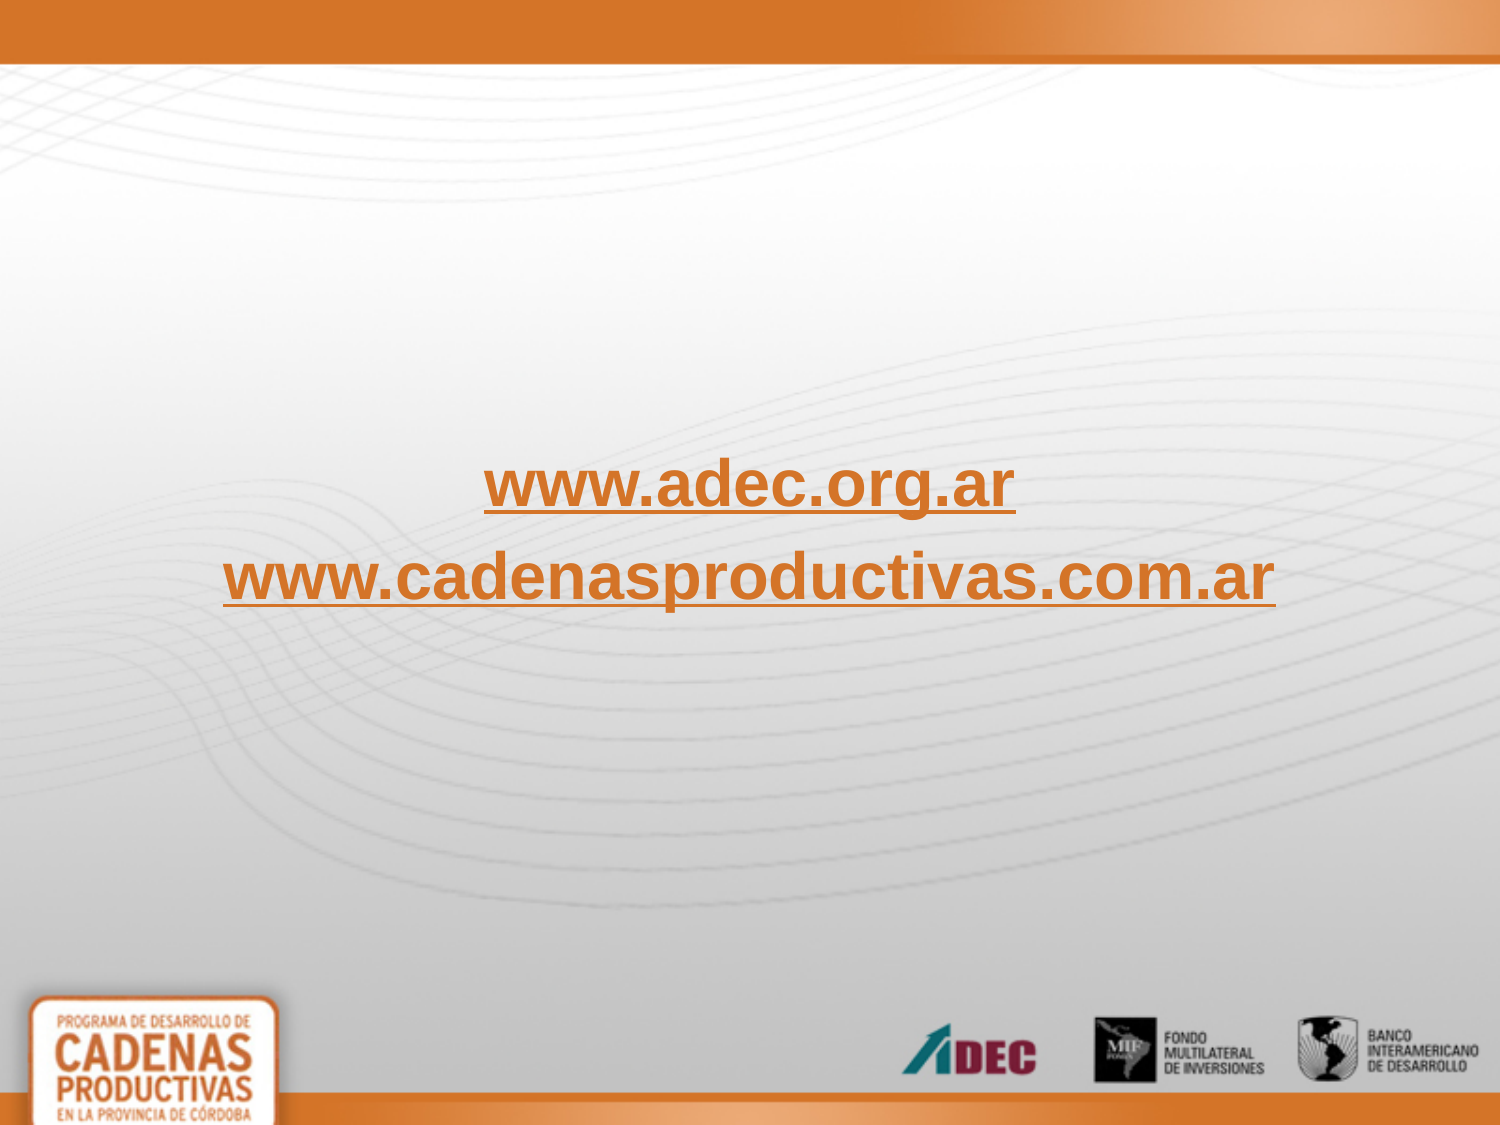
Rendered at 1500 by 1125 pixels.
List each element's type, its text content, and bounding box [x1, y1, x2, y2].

picture [0, 0, 1500, 1125]
list www.adec.org.ar www.cadenasproductivas.com.ar [74, 152, 1426, 896]
